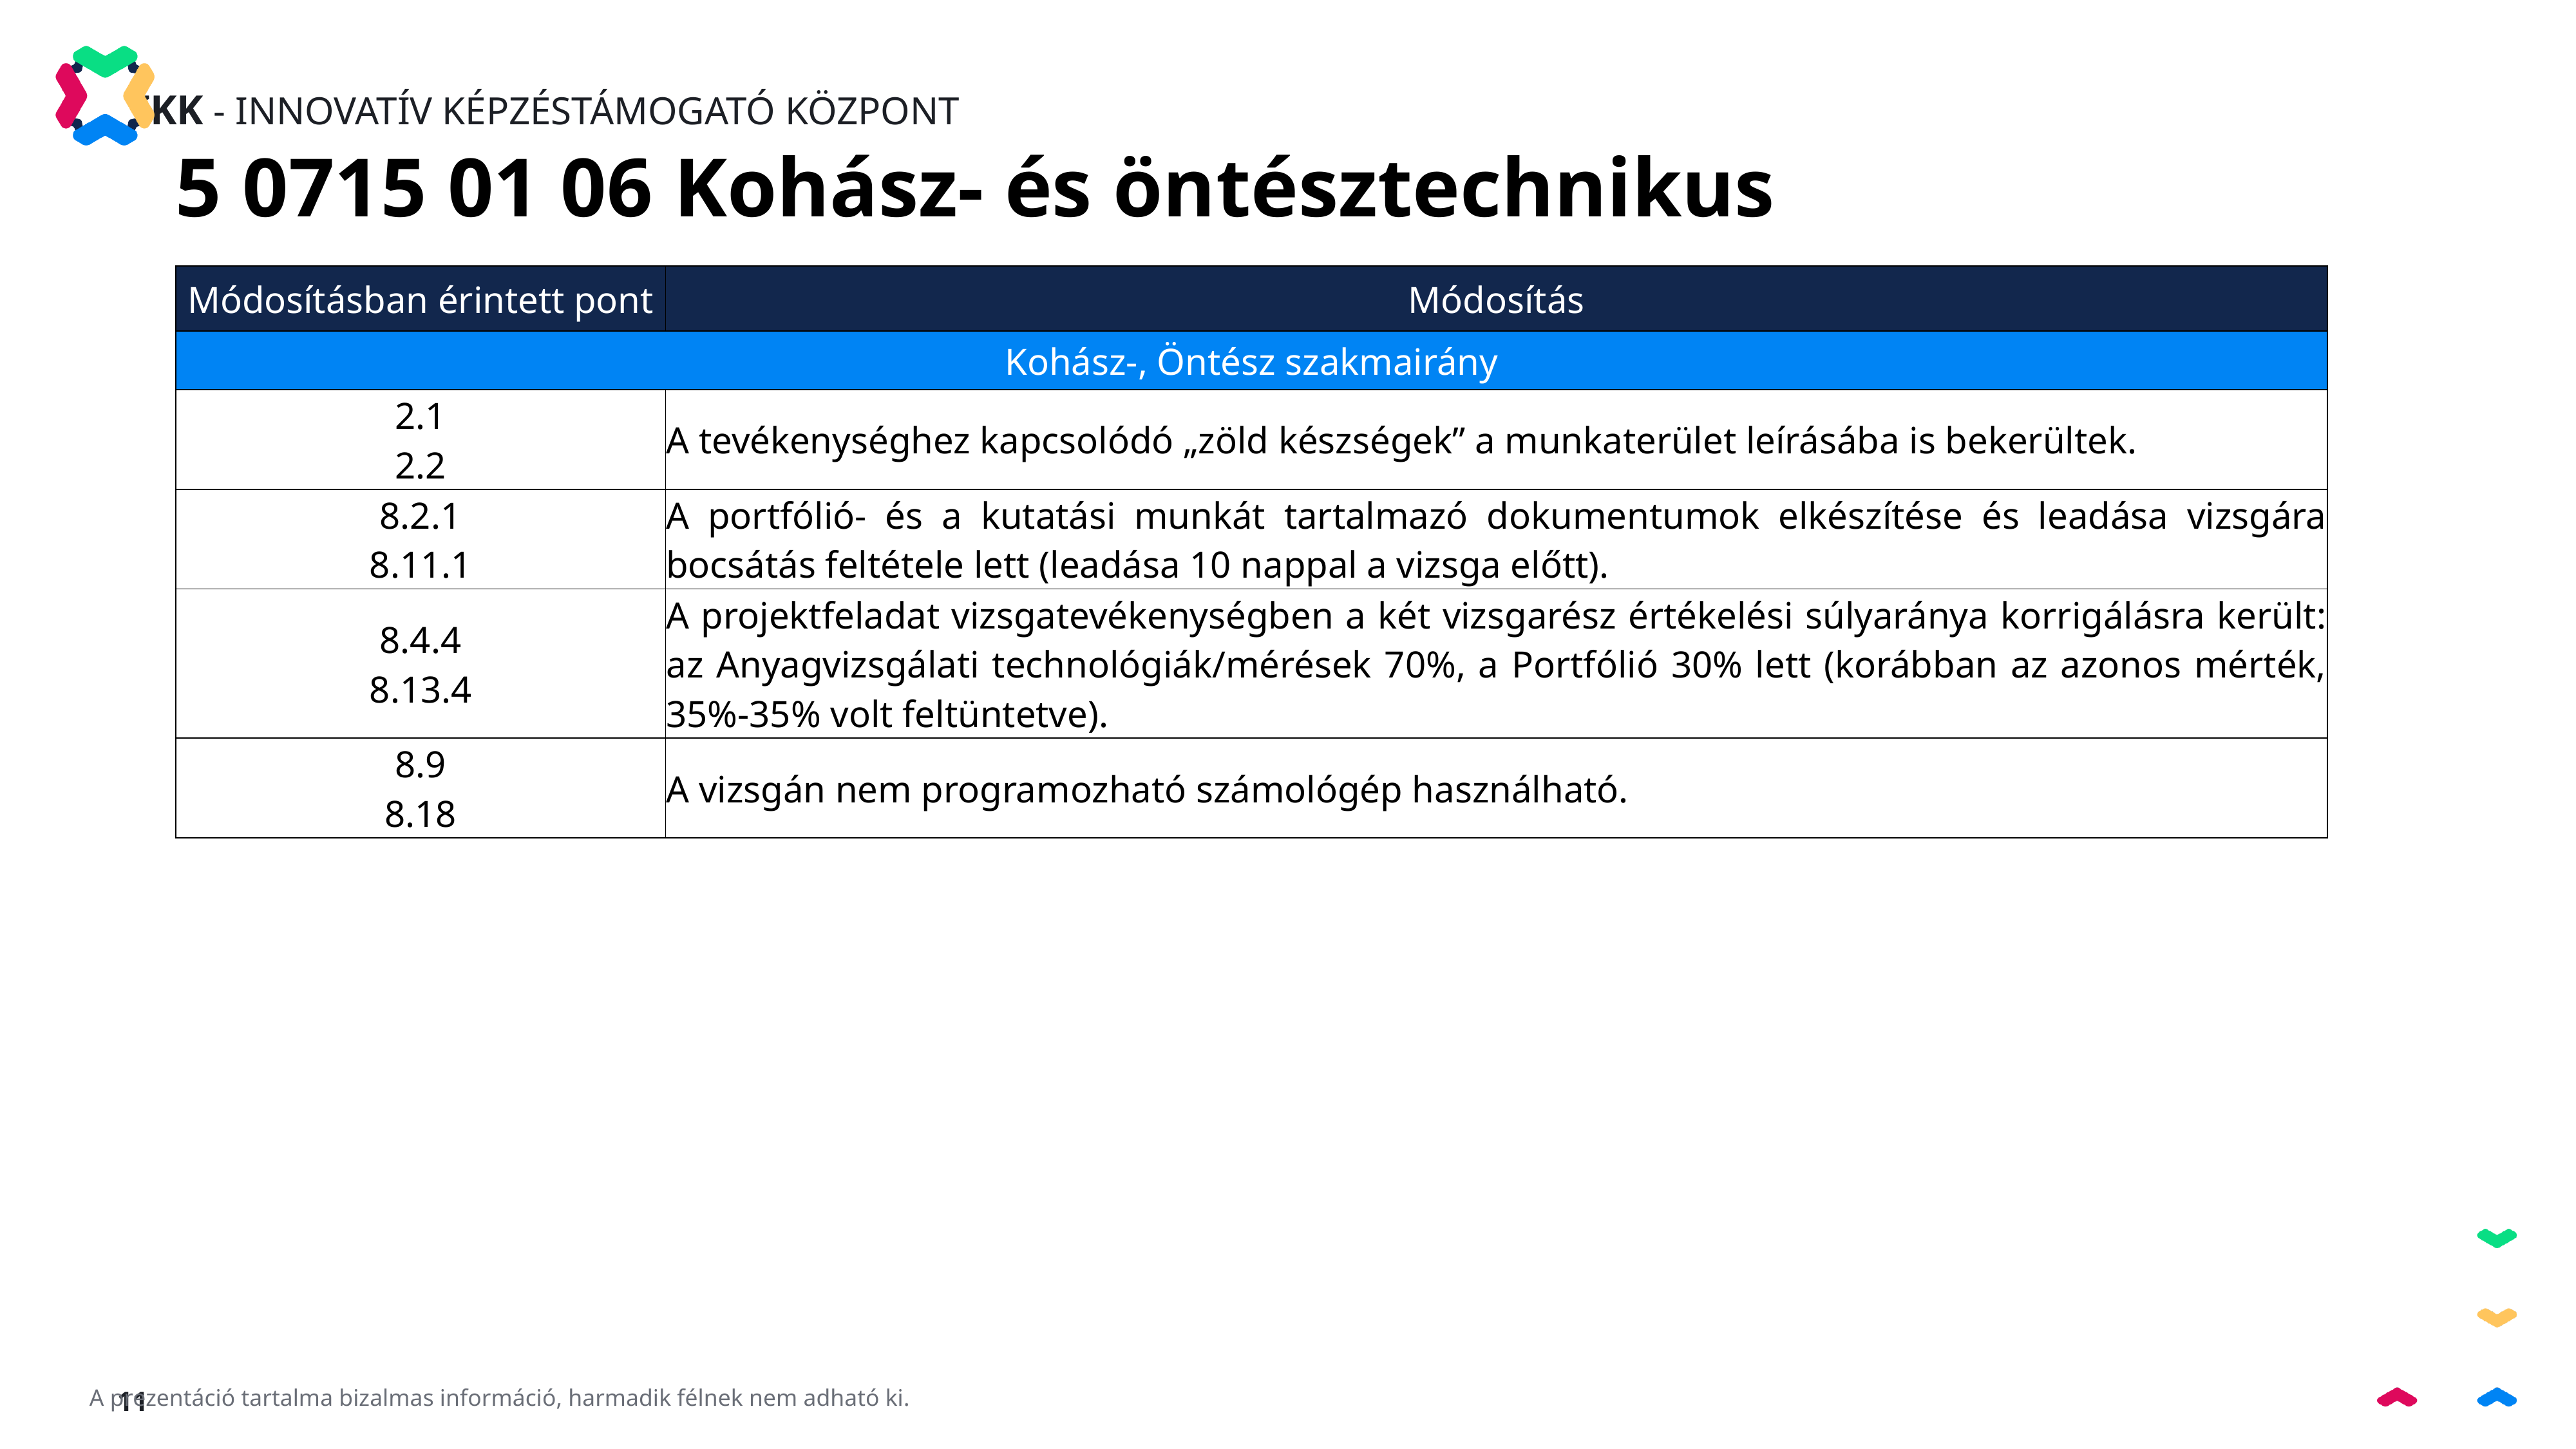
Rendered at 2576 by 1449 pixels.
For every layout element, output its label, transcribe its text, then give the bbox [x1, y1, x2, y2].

table_cell 8.2.1 8.11.1 [176, 490, 665, 589]
table_cell 8.9 8.18 [176, 739, 665, 837]
table_cell 8.4.4 8.13.4 [176, 589, 665, 737]
table_cell A tevékenységhez kapcsolódó „zöld készségek” a munkaterület leírásába is bekerültek. [666, 390, 2327, 489]
picture [2377, 1229, 2517, 1406]
picture [55, 46, 155, 146]
table_header Módosítás [666, 267, 2327, 330]
table_cell Kohász-, Öntész szakmairány [176, 332, 2327, 389]
list 5 0715 01 06 Kohász- és öntésztechnikus [175, 136, 2336, 215]
table_header Módosításban érintett pont [176, 267, 665, 330]
table_cell A vizsgán nem programozható számológép használható. [666, 739, 2327, 837]
table_cell A portfólió- és a kutatási munkát tartalmazó dokumentumok elkészítése és leadása vizsgára bocsátás feltétele lett (leadása 10 nappal a vizsga előtt). [666, 490, 2327, 589]
table_cell A projektfeladat vizsgatevékenységben a két vizsgarész értékelési súlyaránya korrigálásra került: az Anyagvizsgálati technológiák/mérések 70%, a Portfólió 30% lett (korábban az azonos mérték, 35%-35% volt feltüntetve). [666, 589, 2327, 737]
table_cell 2.1 2.2 [176, 390, 665, 489]
